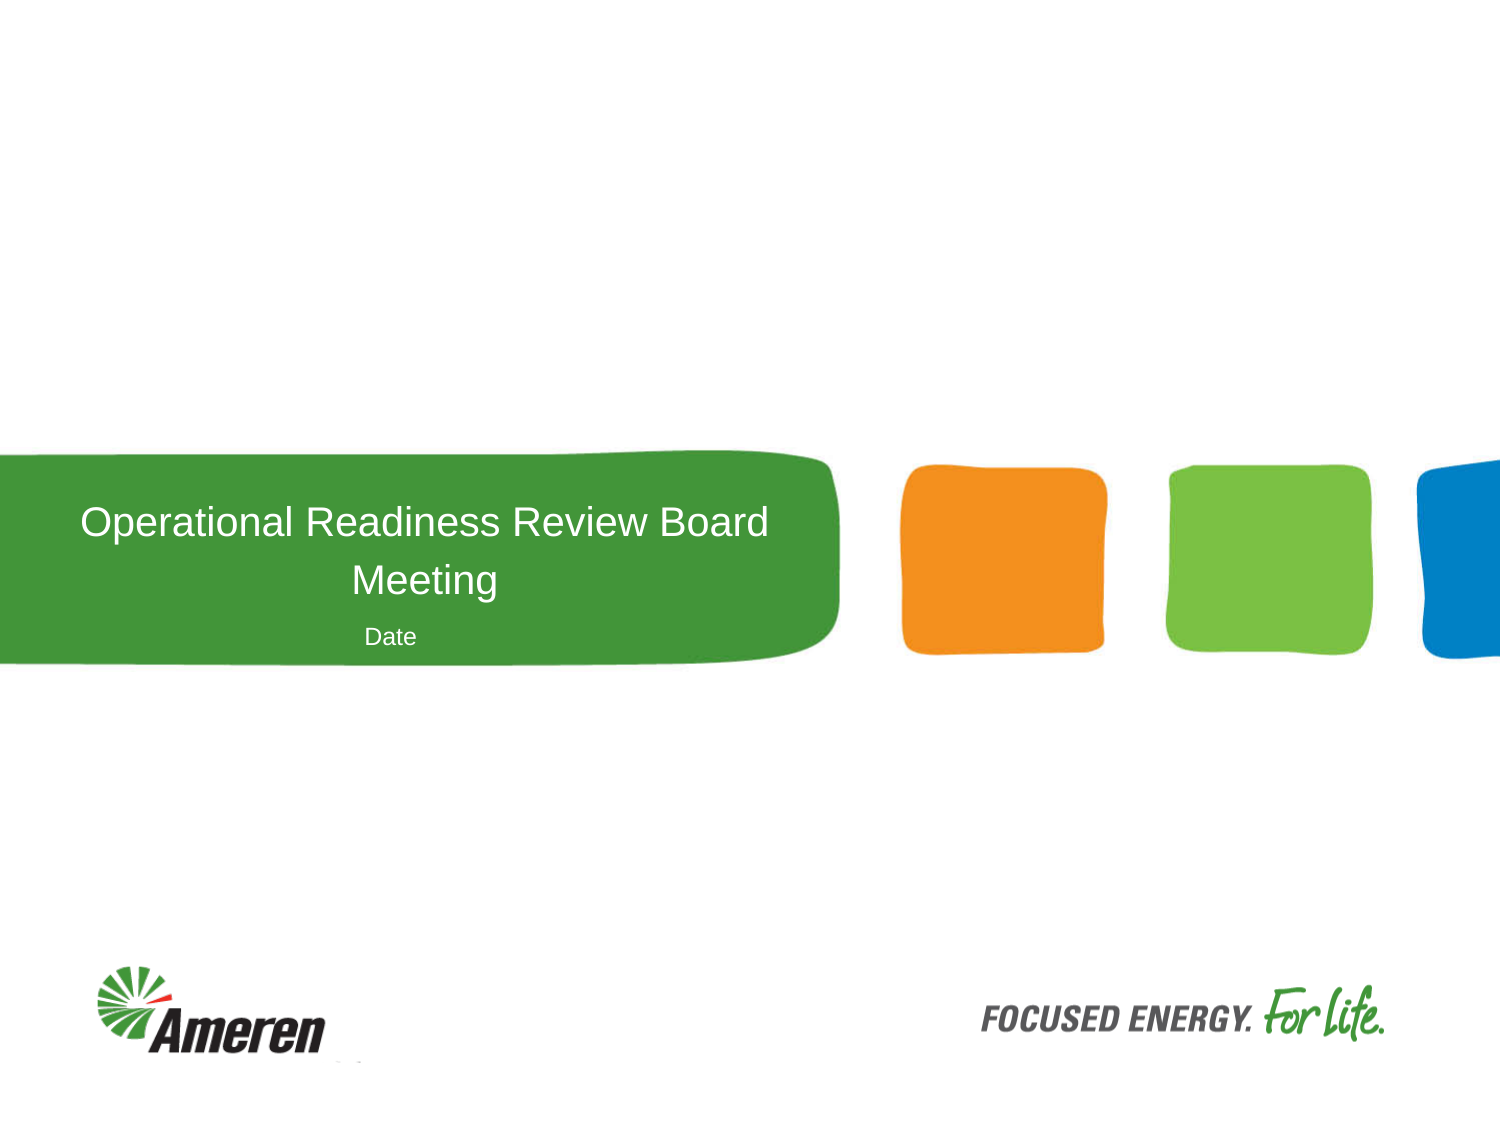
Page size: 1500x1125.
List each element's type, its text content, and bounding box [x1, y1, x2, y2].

picture [0, 0, 1500, 1125]
list Operational Readiness Review Board Meeting [37, 487, 813, 613]
list Date [37, 612, 745, 700]
